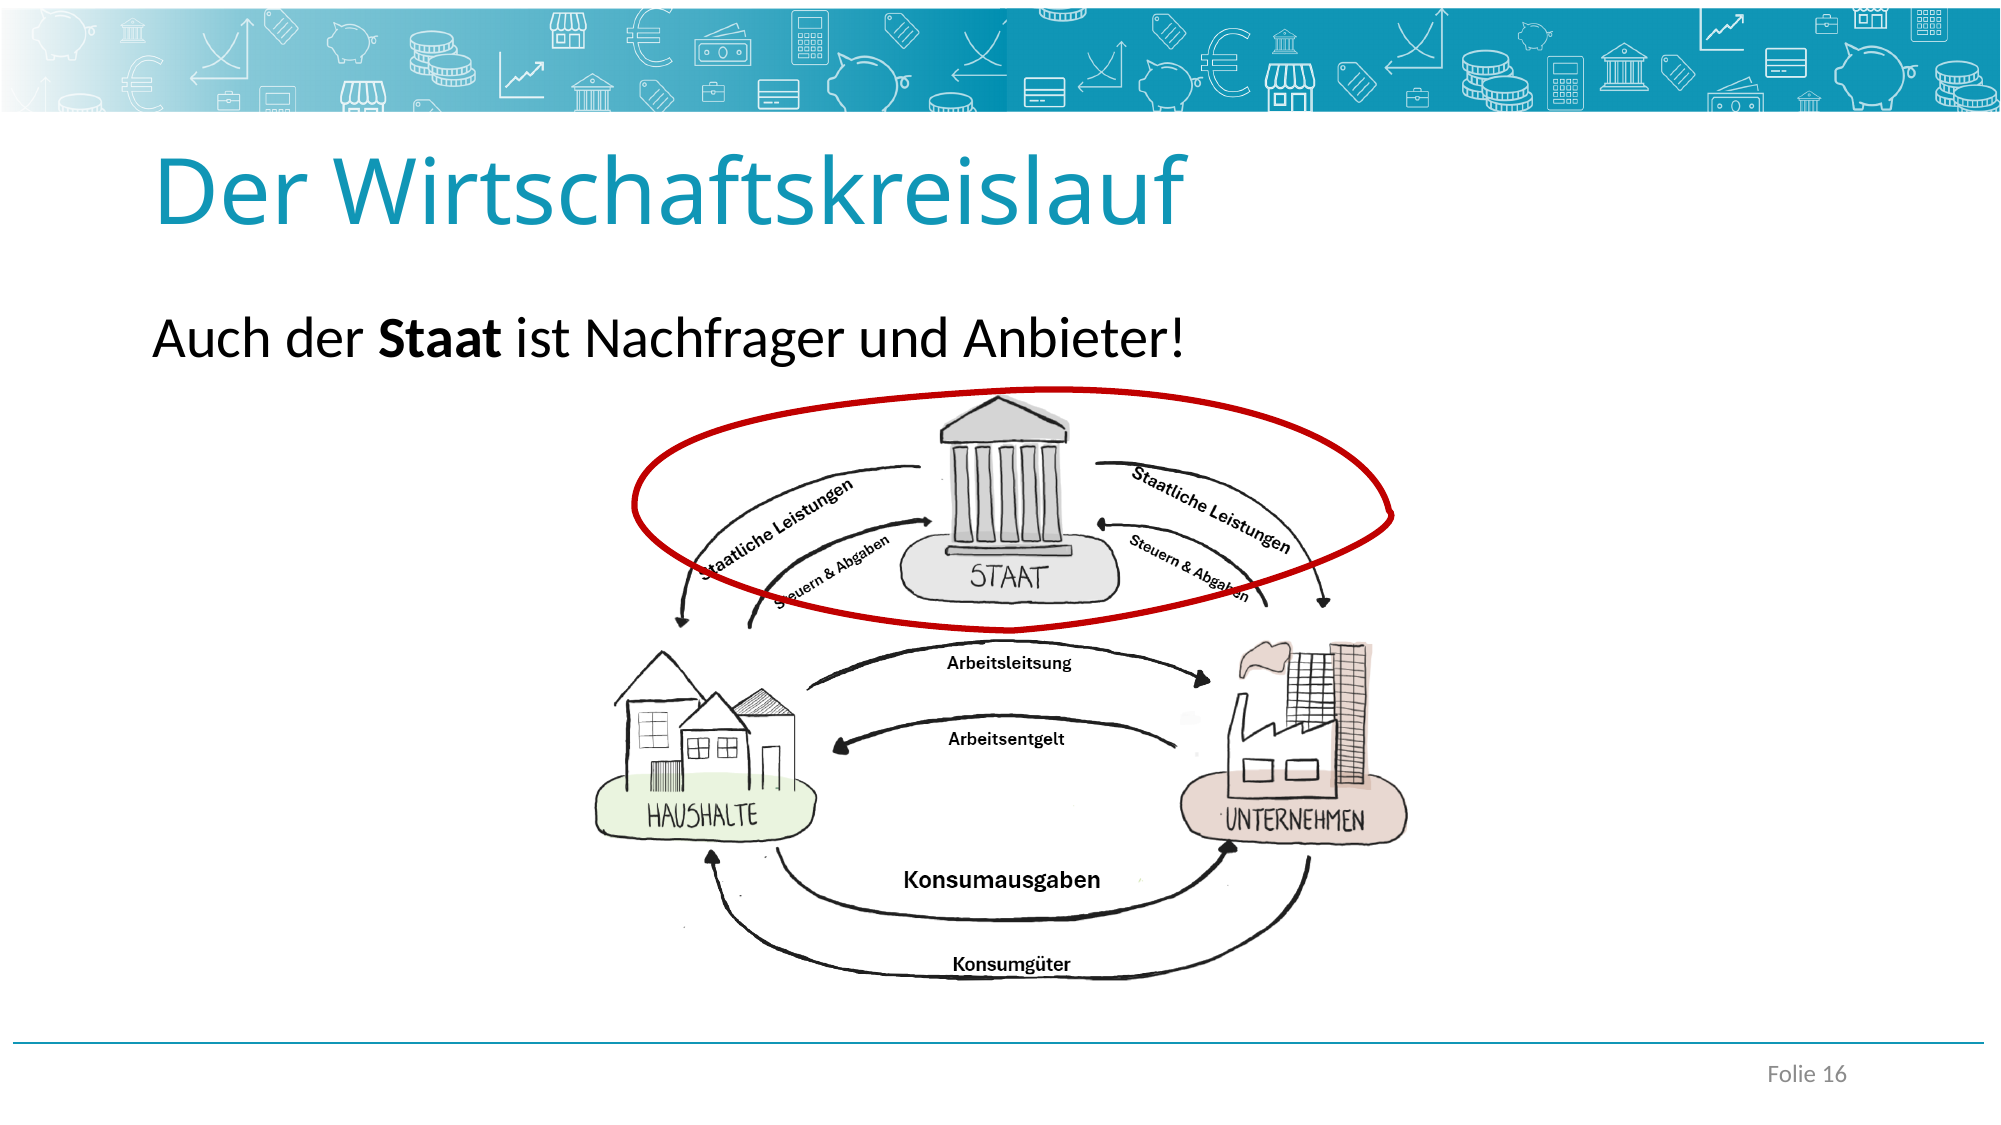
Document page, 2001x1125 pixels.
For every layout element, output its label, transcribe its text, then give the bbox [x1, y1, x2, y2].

picture [970, 99, 974, 109]
title Der Wirtschaftskreislauf [137, 111, 1863, 278]
picture [563, 365, 1488, 1085]
picture [1006, 8, 2001, 112]
slide_number Folie 16 [1412, 1042, 1863, 1103]
picture [1, 8, 964, 112]
list Auch der Staat ist Nachfrager und Anbieter! [137, 299, 1863, 1014]
